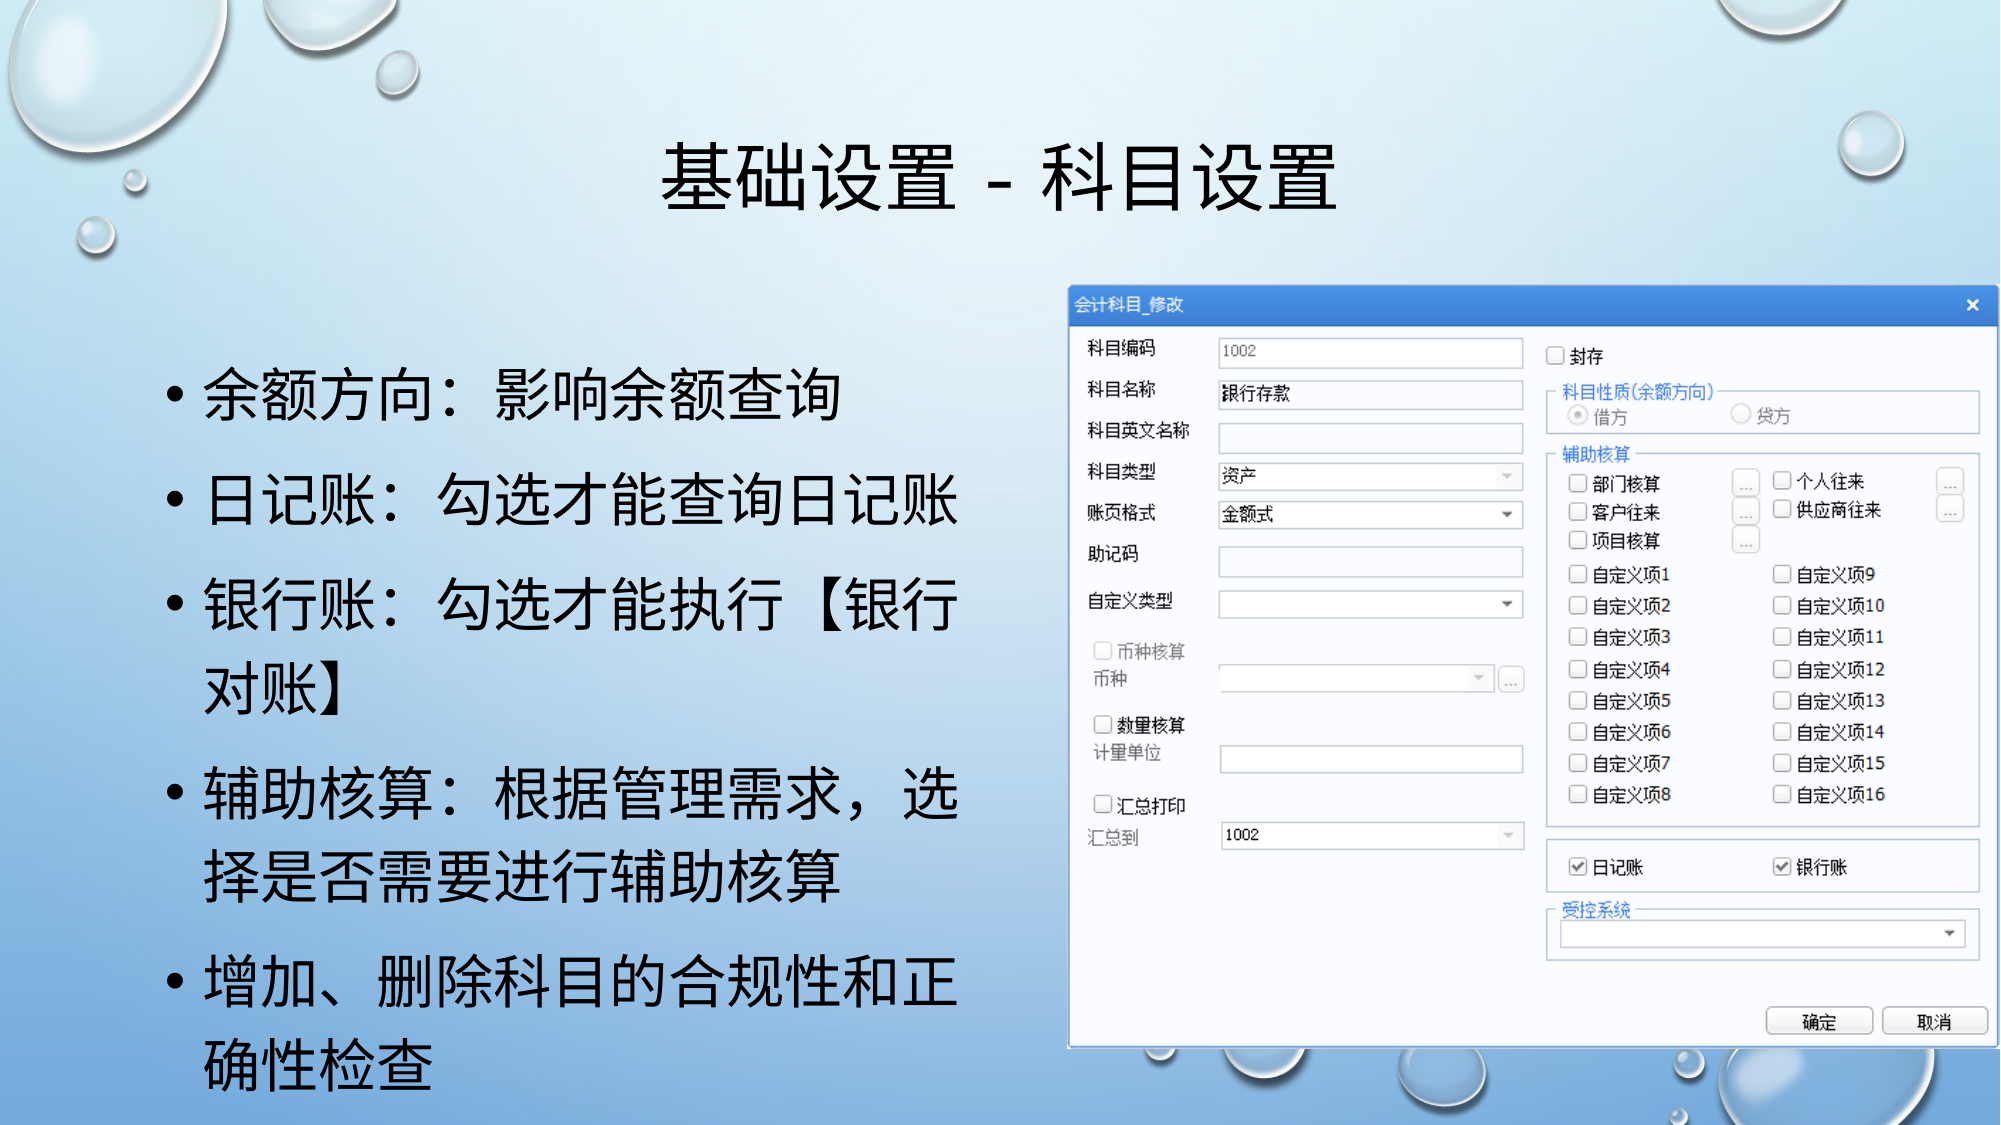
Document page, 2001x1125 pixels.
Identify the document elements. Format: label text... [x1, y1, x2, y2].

list 余额方向：影响余额查询 日记账：勾选才能查询日记账 银行账：勾选才能执行【银行对账】 辅助核算：根据管理需求，选择是否需要进行辅助核算 增加、删除科目的合规性和正确性检查 [149, 336, 988, 1101]
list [1067, 284, 2000, 1049]
picture [0, 0, 2000, 1125]
title 基础设置-科目设置 [149, 50, 1851, 312]
